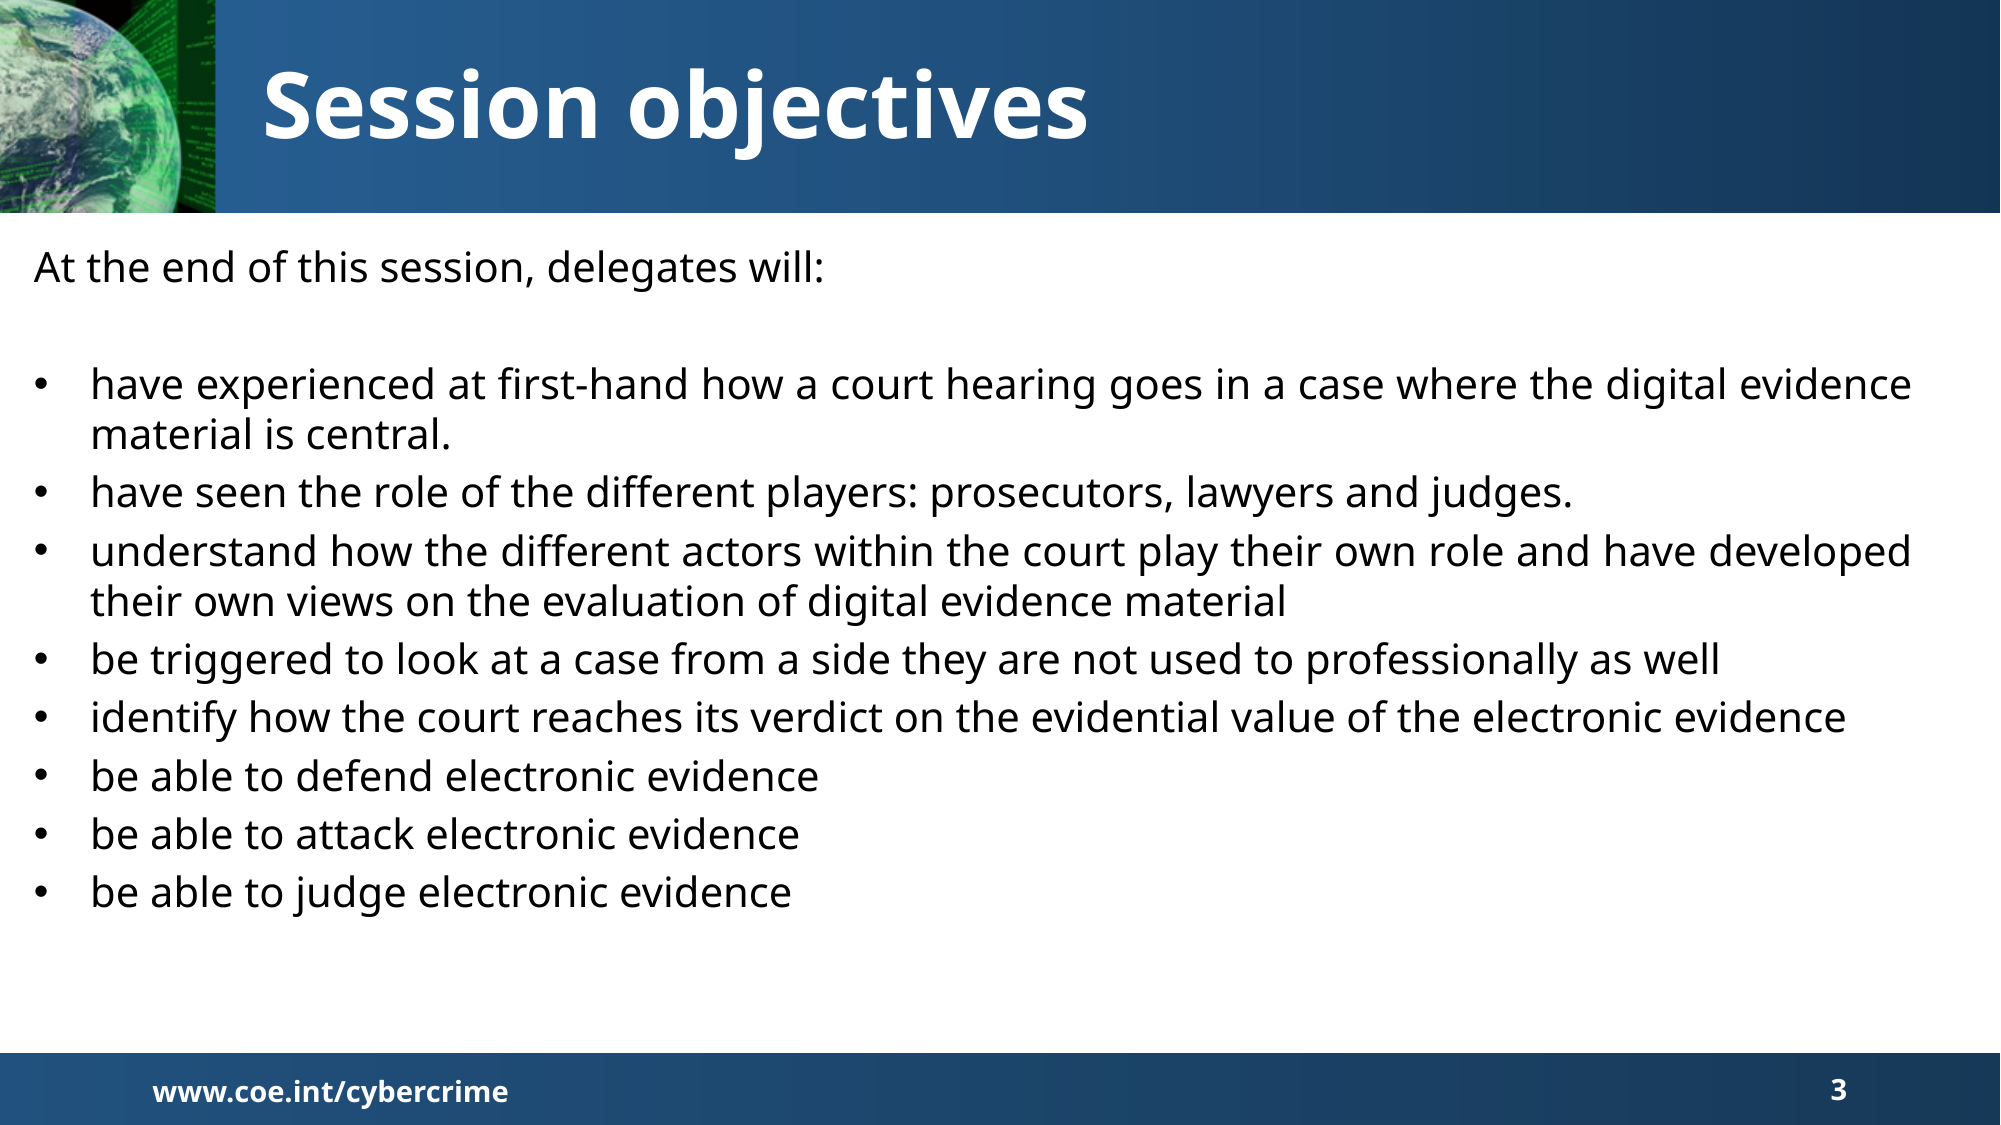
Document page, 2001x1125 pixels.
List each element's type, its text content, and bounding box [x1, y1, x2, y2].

title Session objectives [247, 45, 1675, 172]
slide_number 3 [1412, 1061, 1863, 1121]
slide_number www.coe.int/cybercrime [137, 1061, 588, 1121]
text_box At the end of this session, delegates will: have experienced at first-hand how a court hearing goes in a case where the digital evidence material is central. have seen the role of the different players: prosecutors, lawyers and judges. understand how the different actors within the court play their own role and have developed their own views on the evaluation of digital evidence material be triggered to look at a case from a side they are not used to professionally as well identify how the court reaches its verdict on the evidential value of the electronic evidence be able to defend electronic evidence be able to attack electronic evidence be able to judge electronic evidence [19, 233, 1929, 1036]
picture [0, 0, 2000, 213]
